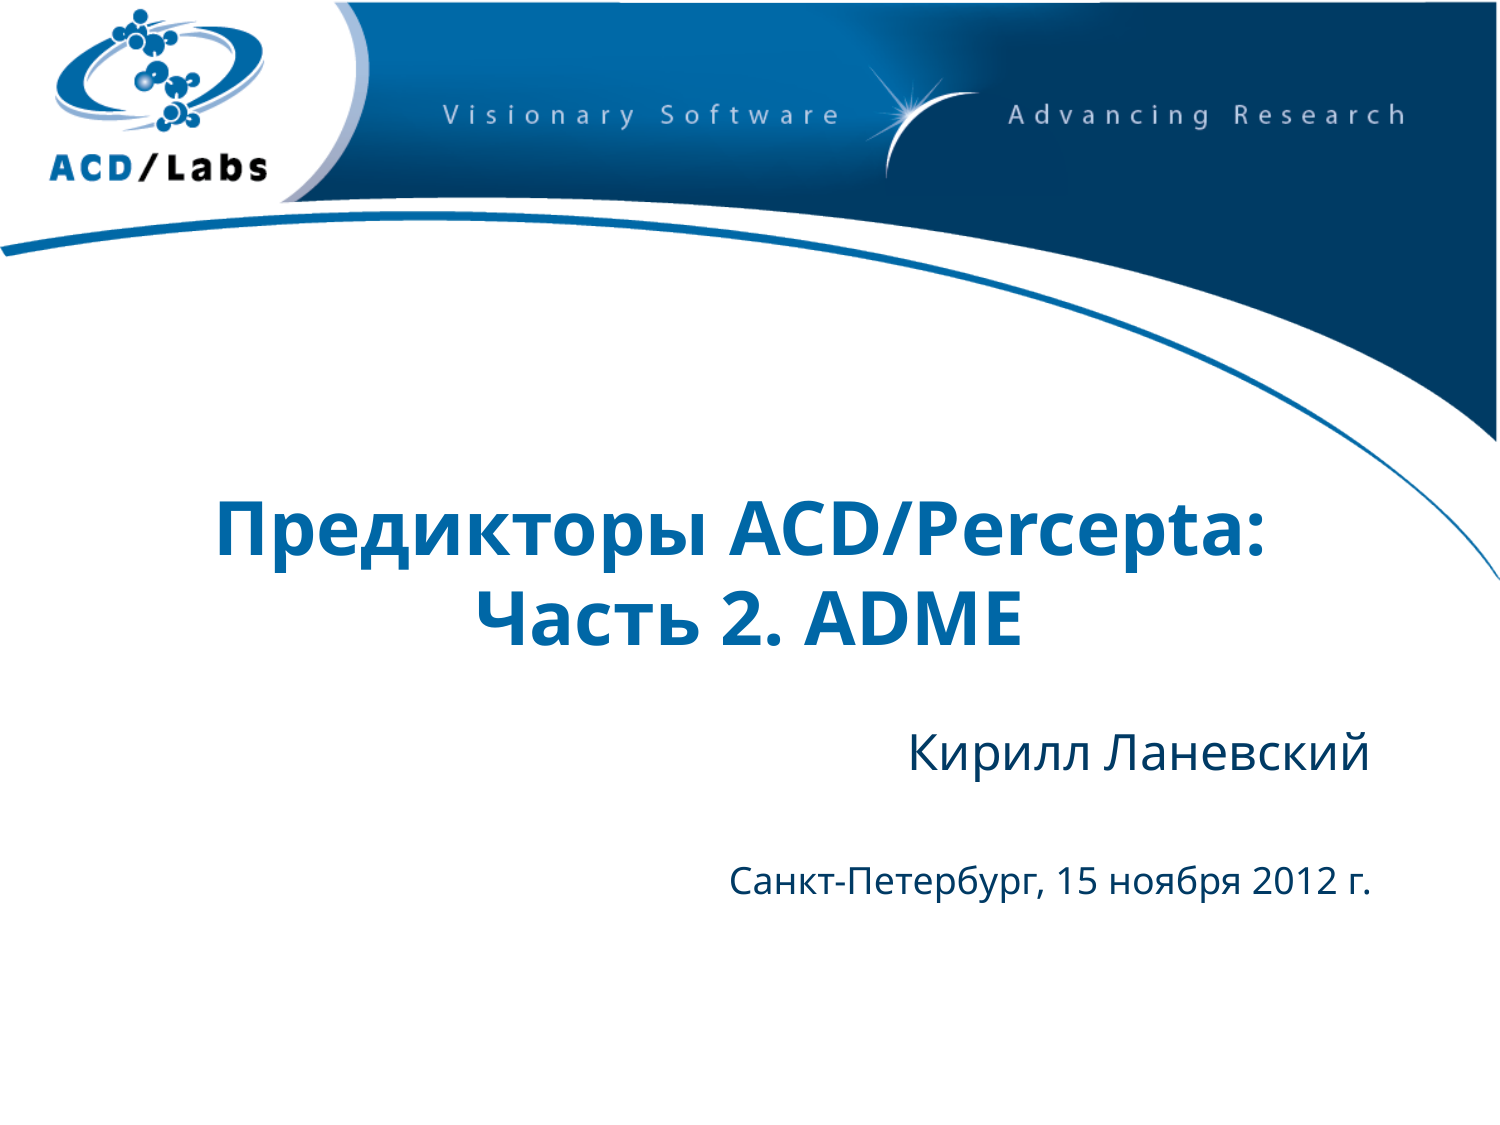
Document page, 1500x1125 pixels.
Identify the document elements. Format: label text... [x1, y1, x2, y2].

subtitle Кирилл Ланевский Санкт-Петербург, 15 ноября 2012 г. [337, 712, 1388, 1001]
picture [0, 0, 1500, 581]
title Предикторы ACD/Percepta: Часть 2. ADME [112, 449, 1388, 692]
